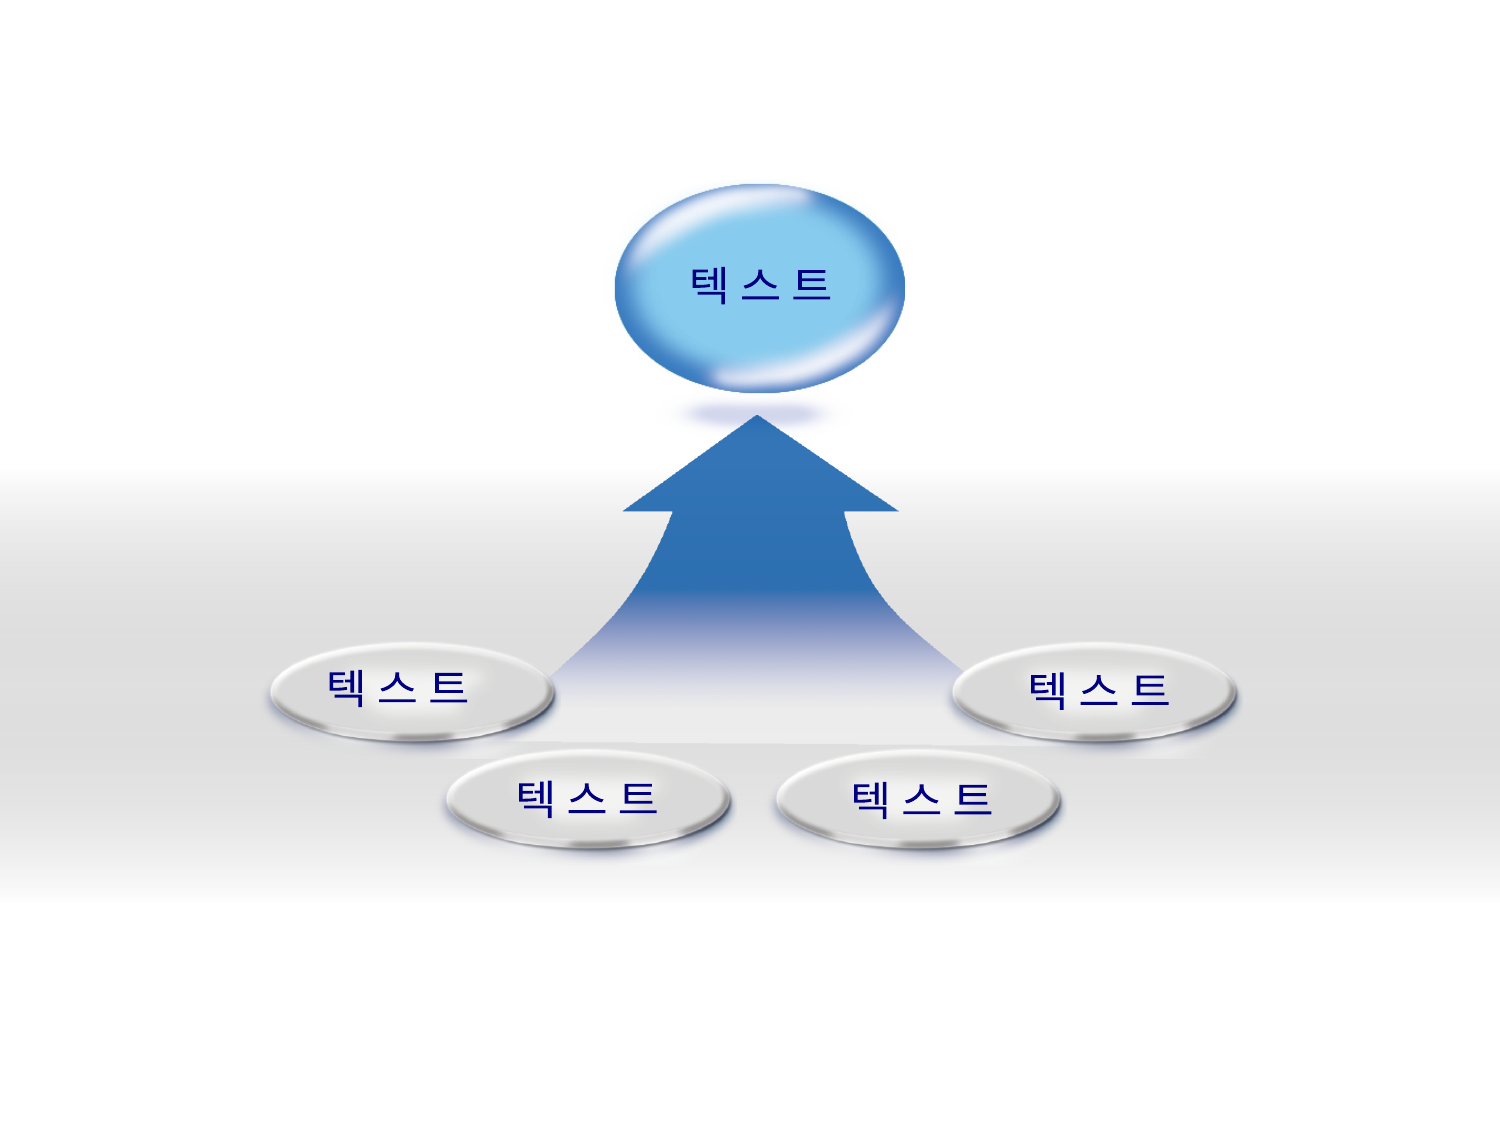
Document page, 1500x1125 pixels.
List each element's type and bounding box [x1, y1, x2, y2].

text_box [256, 175, 1244, 866]
